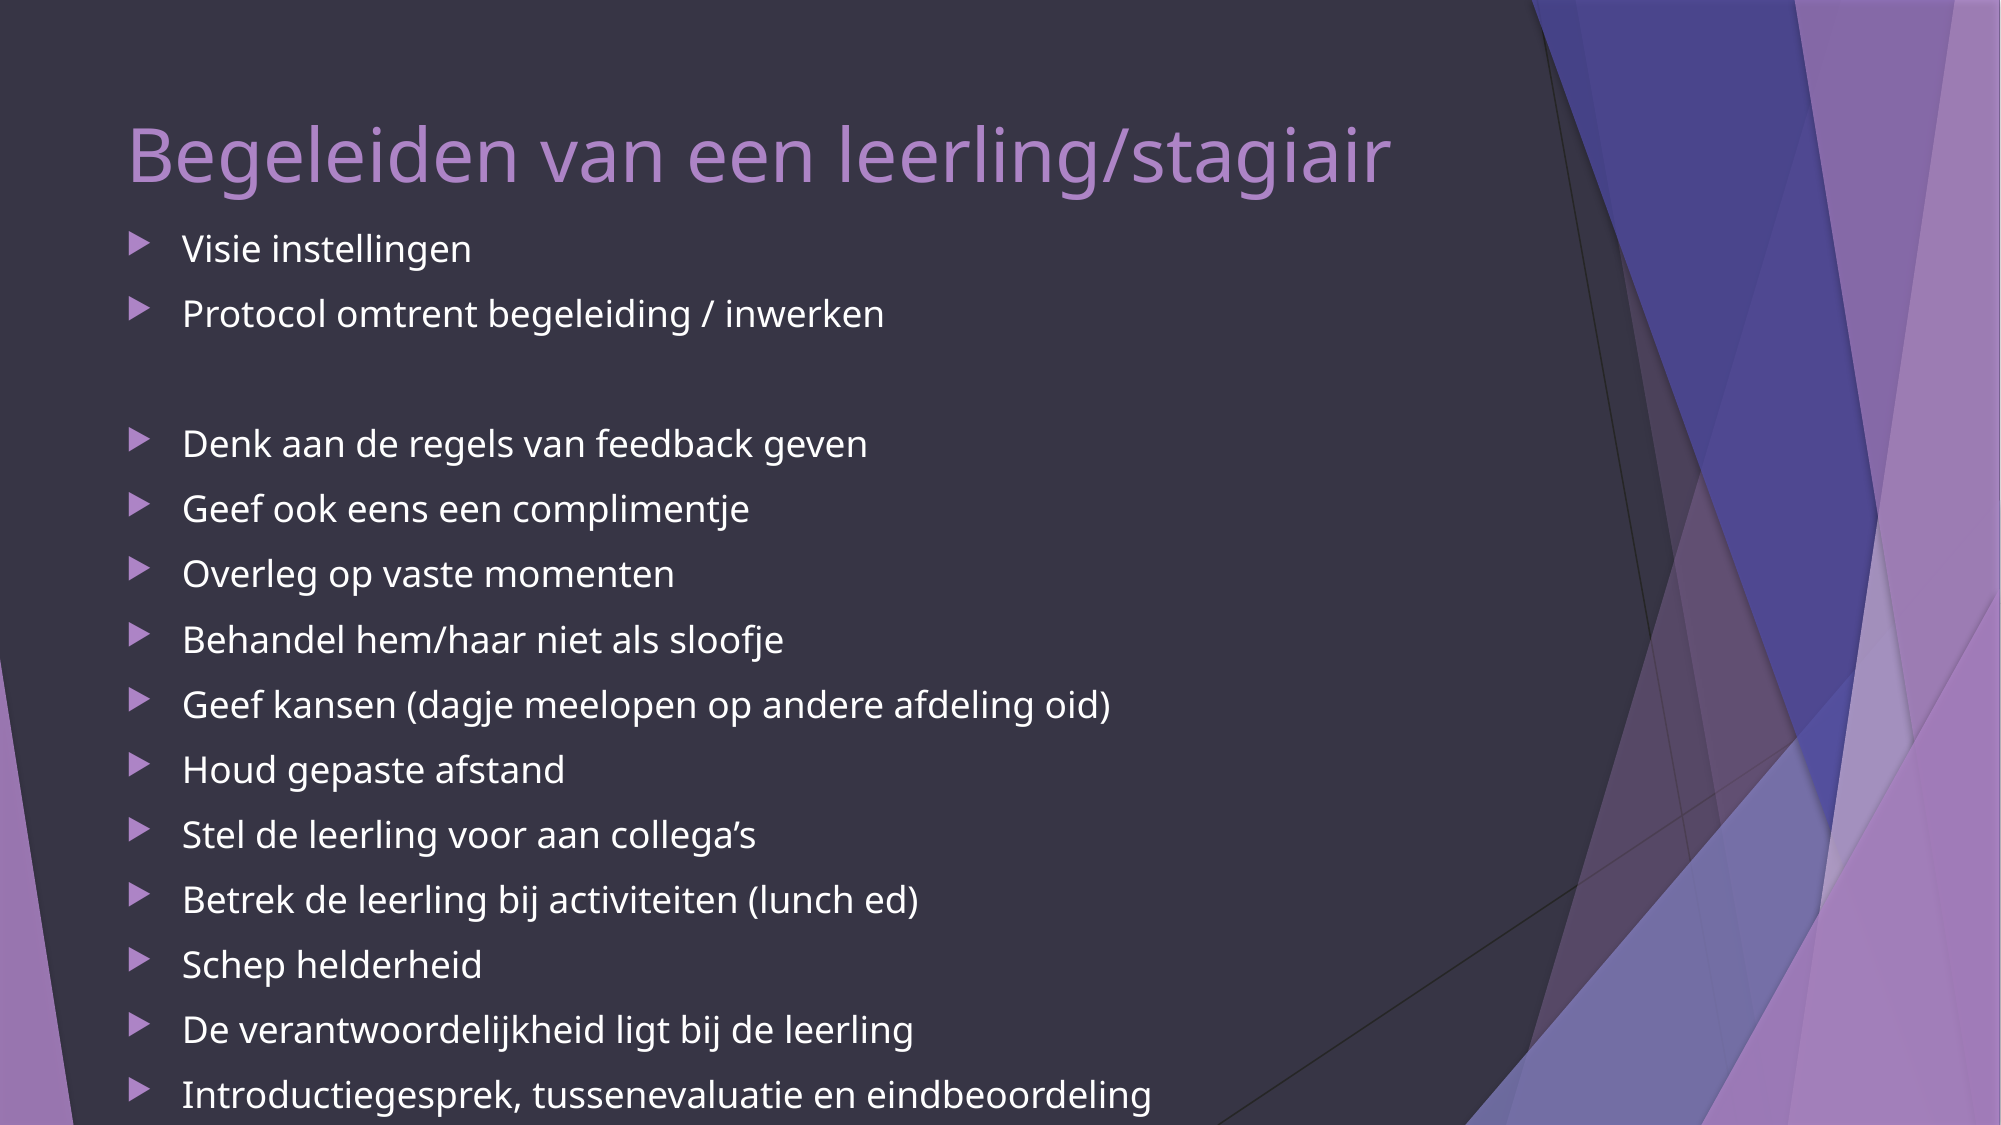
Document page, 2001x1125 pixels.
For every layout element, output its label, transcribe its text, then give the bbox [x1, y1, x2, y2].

title Begeleiden van een leerling/stagiair [111, 99, 1522, 218]
list Visie instellingen Protocol omtrent begeleiding / inwerken Denk aan de regels van feedback geven Geef ook eens een complimentje Overleg op vaste momenten Behandel hem/haar niet als sloofje Geef kansen (dagje meelopen op andere afdeling oid) Houd gepaste afstand Stel de leerling voor aan collega’s Betrek de leerling bij activiteiten (lunch ed) Schep helderheid De verantwoordelijkheid ligt bij de leerling Introductiegesprek, tussenevaluatie en eindbeoordeling [111, 218, 1522, 1125]
